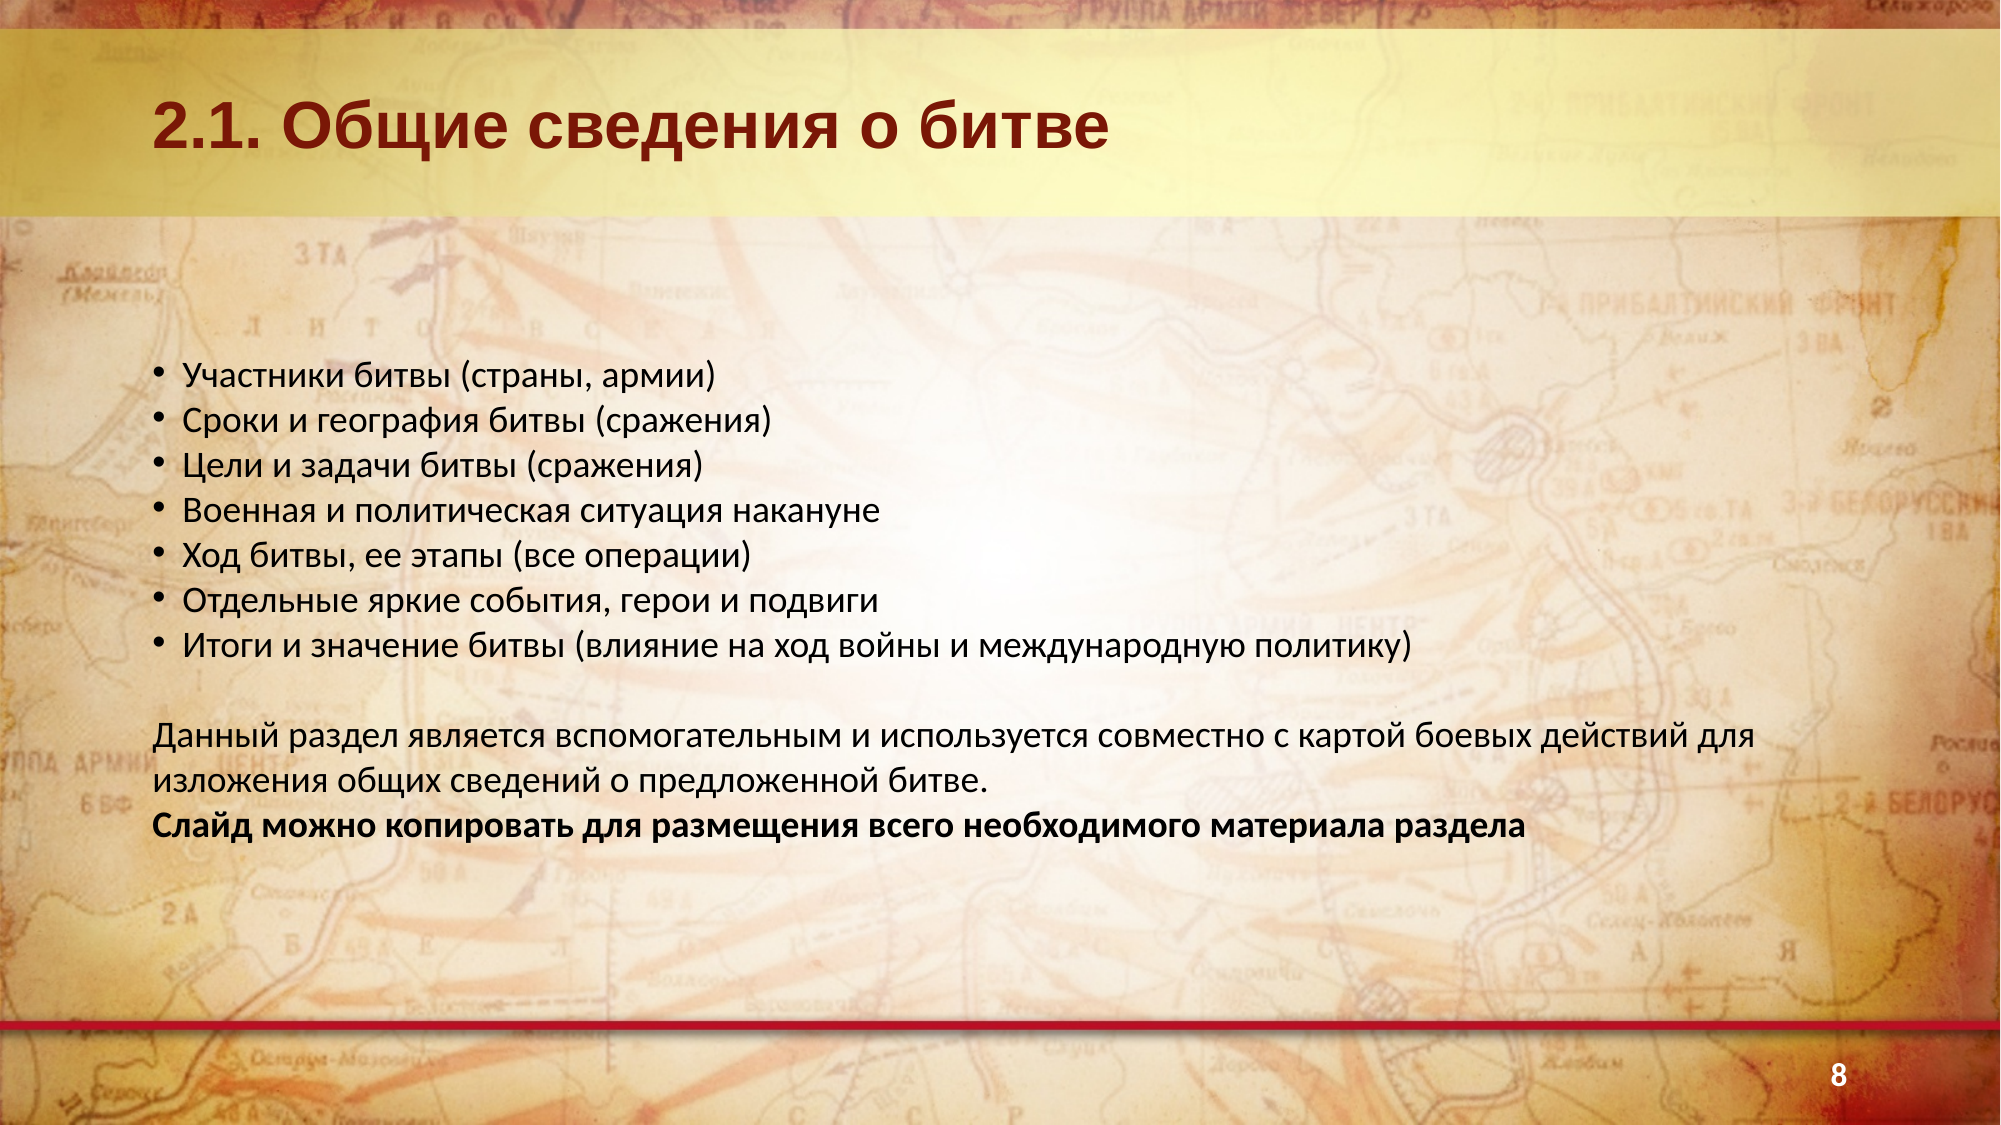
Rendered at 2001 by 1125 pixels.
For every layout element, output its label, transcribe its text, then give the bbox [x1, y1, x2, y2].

picture [0, 0, 2001, 1125]
slide_number 8 [1412, 1042, 1863, 1103]
title 2.1. Общие сведения о битве [137, 49, 1863, 204]
text_box Участники битвы (страны, армии) Сроки и география битвы (сражения) Цели и задачи битвы (сражения) Военная и политическая ситуация накануне Ход битвы, ее этапы (все операции) Отдельные яркие события, герои и подвиги Итоги и значение битвы (влияние на ход войны и международную политику) Данный раздел является вспомогательным и используется совместно с картой боевых действий для изложения общих сведений о предложенной битве. Слайд можно копировать для размещения всего необходимого материала раздела [137, 342, 1834, 852]
